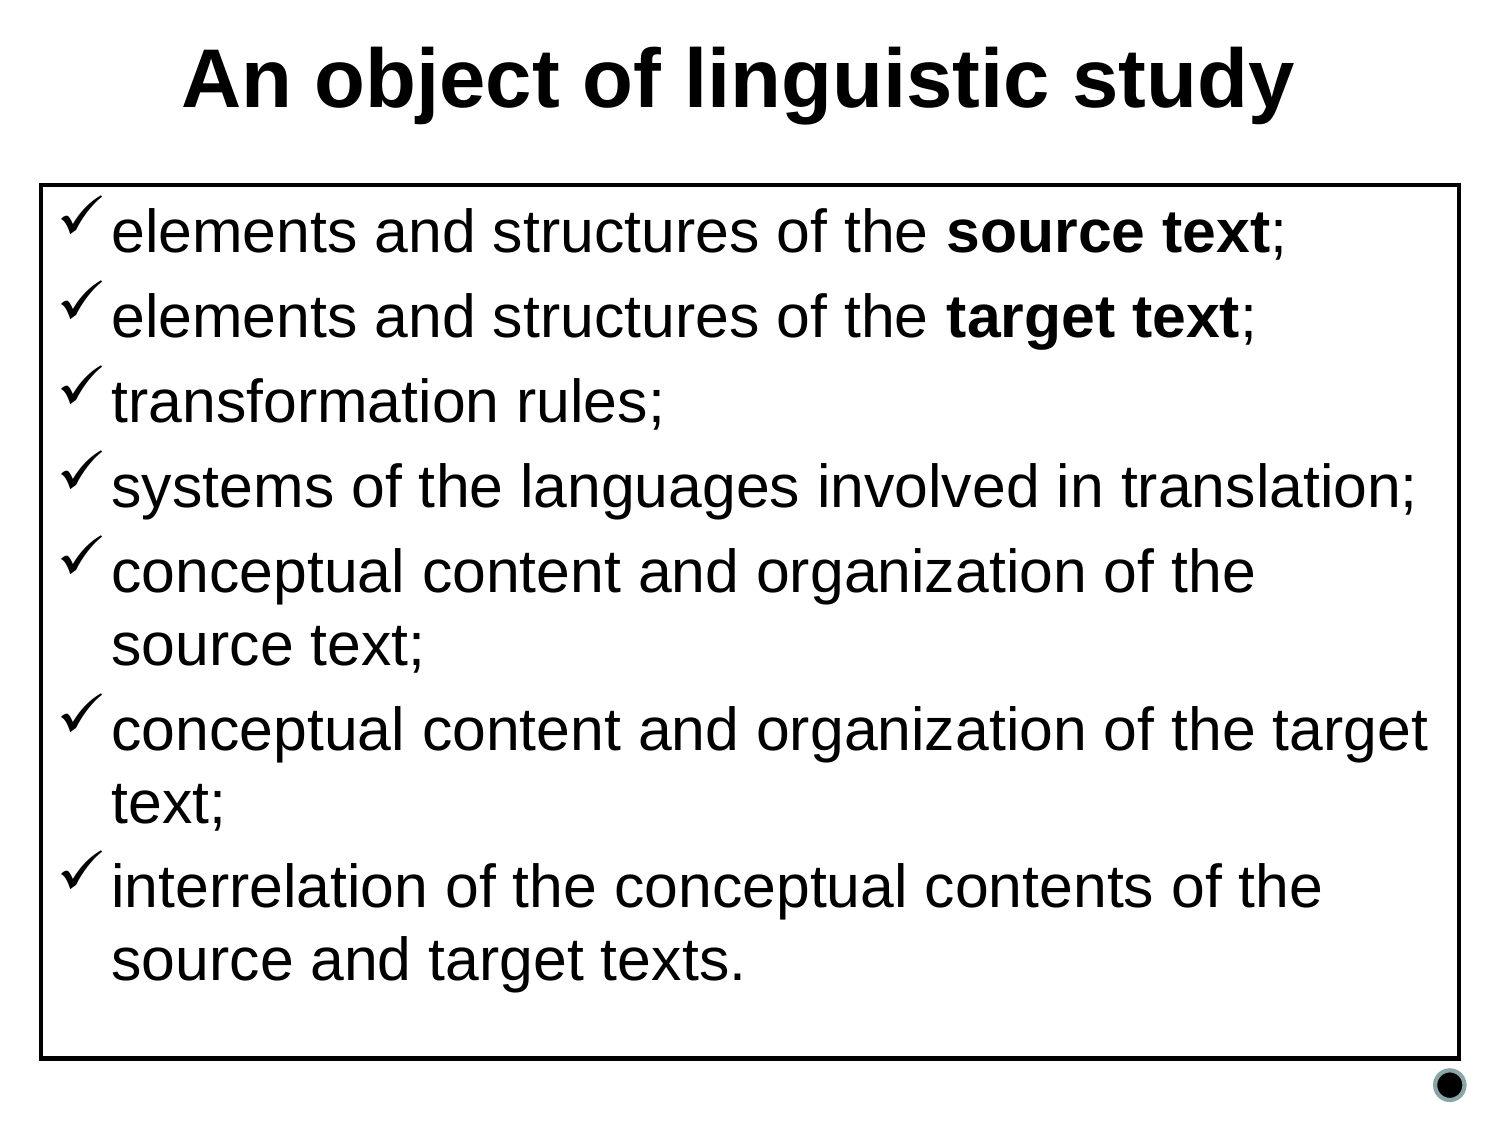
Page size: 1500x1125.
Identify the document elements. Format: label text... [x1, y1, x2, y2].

list elements and structures of the source text; elements and structures of the target text; transformation rules; systems of the languages involved in translation; conceptual content and organization of the source text; conceptual content and organization of the target text; interrelation of the conceptual contents of the source and target texts. [39, 183, 1461, 1061]
text_box [1433, 1068, 1467, 1103]
text_box An object of linguistic study [0, 0, 1500, 151]
